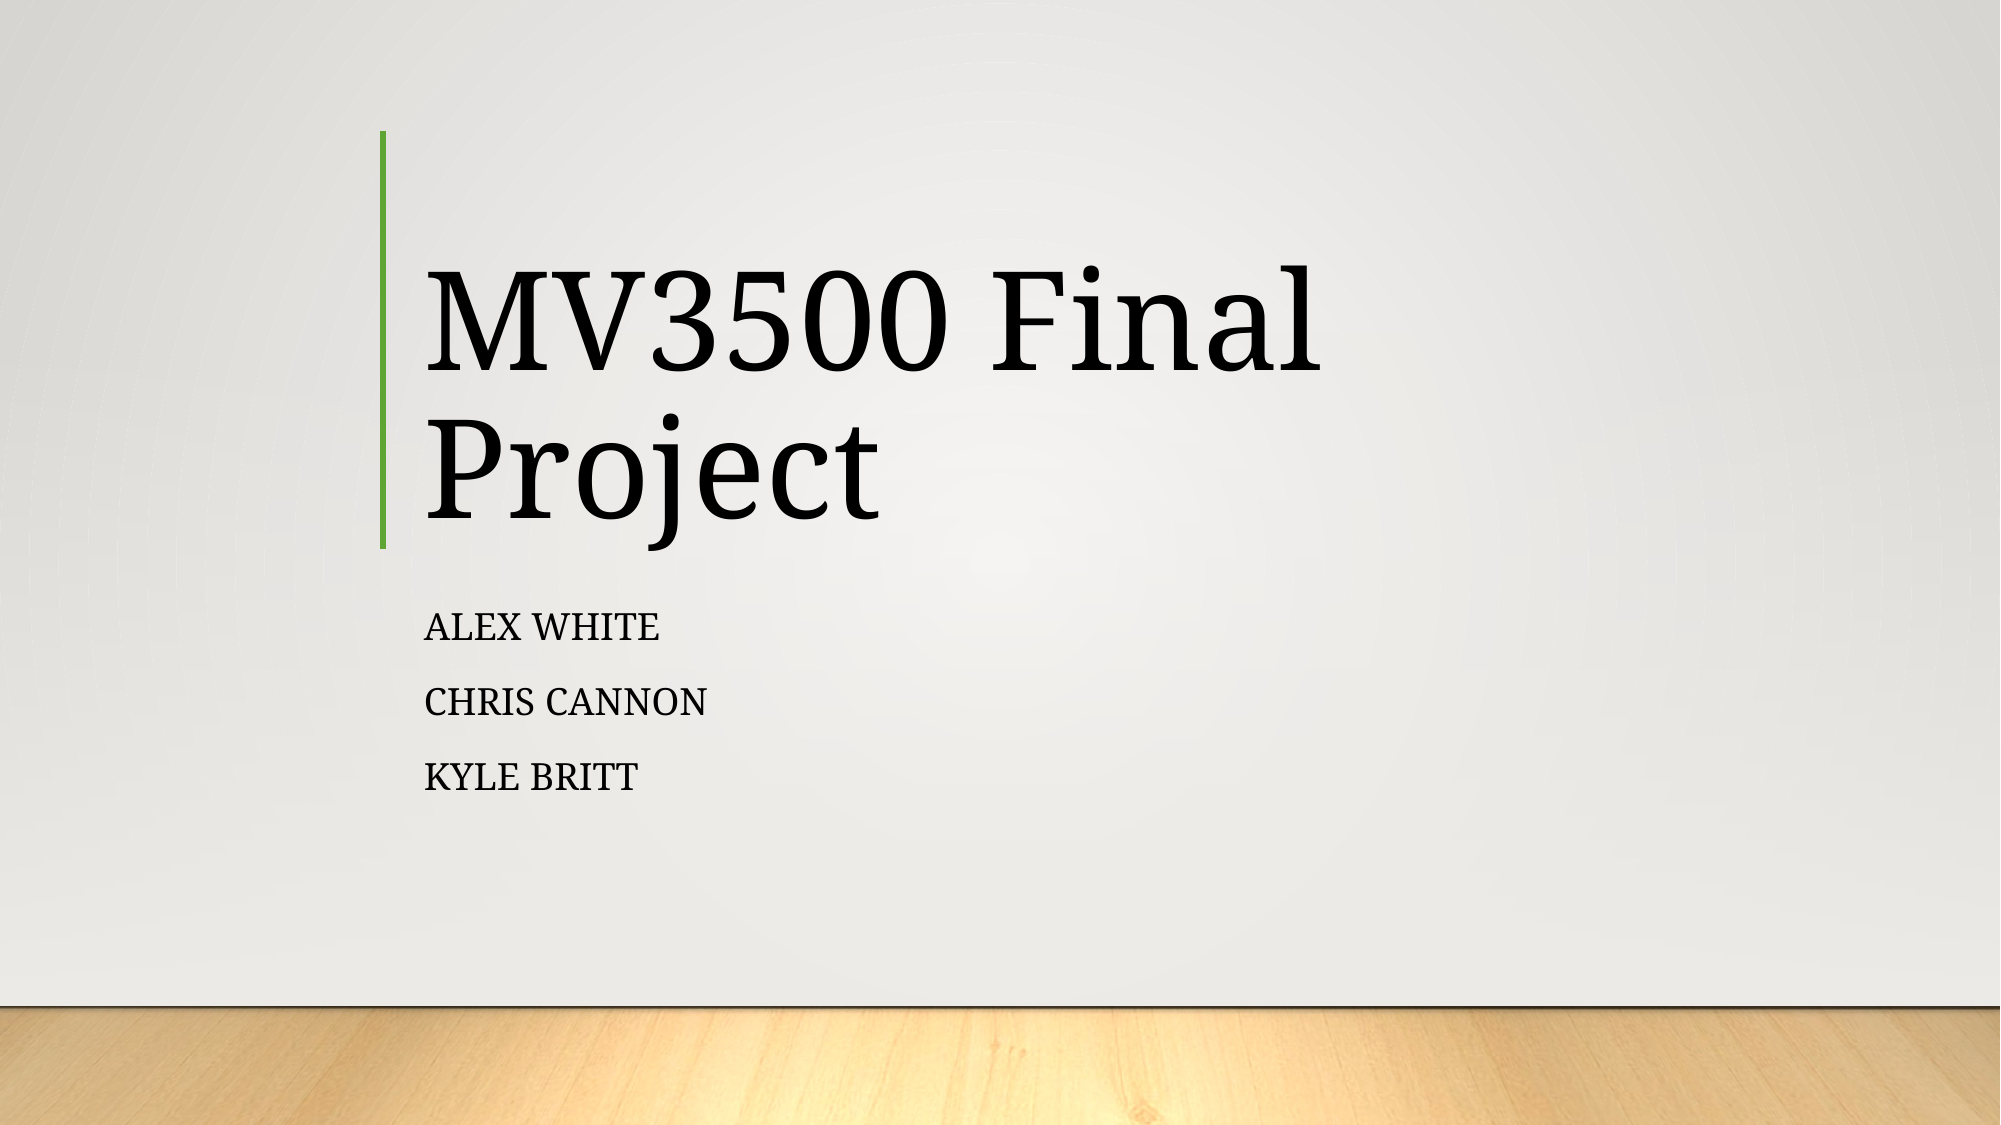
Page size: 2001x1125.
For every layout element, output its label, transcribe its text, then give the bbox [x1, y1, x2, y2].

picture [0, 1006, 2000, 1125]
subtitle Alex White CHRIS CANNON KYLE BRITT [408, 579, 1814, 831]
title MV3500 Final Project [408, 131, 1814, 549]
